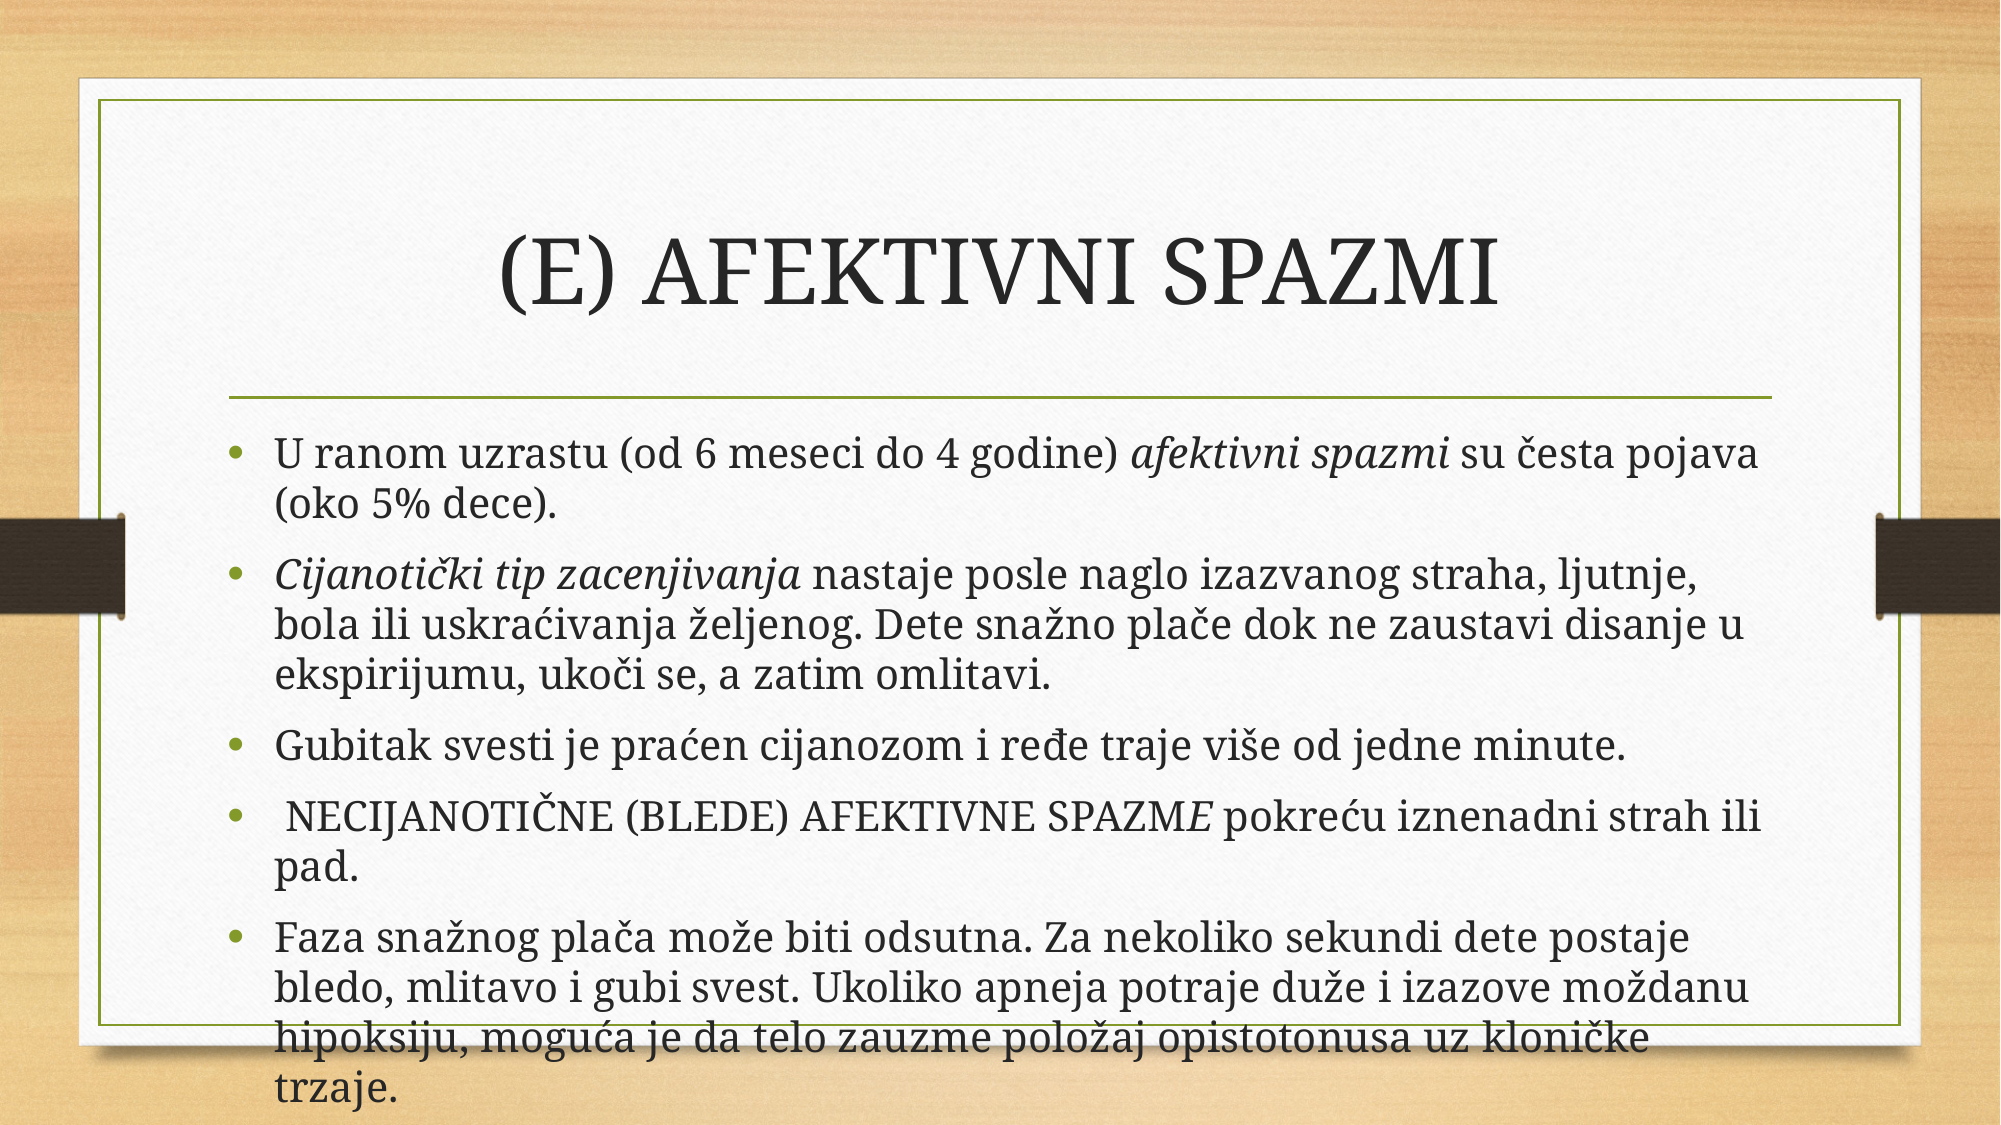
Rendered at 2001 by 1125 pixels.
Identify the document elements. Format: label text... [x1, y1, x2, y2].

picture [0, 0, 2001, 1125]
title (E) AFEKTIVNI SPAZMI [212, 161, 1788, 375]
list U ranom uzrastu (od 6 meseci do 4 godine) afektivni spazmi su česta pojava (oko 5% dece). Cijanotički tip zacenjivanja nastaje posle naglo izazvanog straha, ljutnje, bola ili uskraćivanja željenog. Dete snažno plače dok ne zaustavi disanje u ekspirijumu, ukoči se, a zatim omlitavi. Gubitak svesti je praćen cijanozom i ređe traje više od jedne minute. NECIJANOTIČNE (BLEDE) AFEKTIVNE SPAZME pokreću iznenadni strah ili pad. Faza snažnog plača može biti odsutna. Za nekoliko sekundi dete postaje bledo, mlitavo i gubi svest. Ukoliko apneja potraje duže i izazove moždanu hipoksiju, moguća je da telo zauzme položaj opistotonusa uz kloničke trzaje. Prepoznavanje afektivnih spazama je važno u cilju njihovog razlikovanja od epileptičkih kriza. [212, 419, 1788, 1017]
